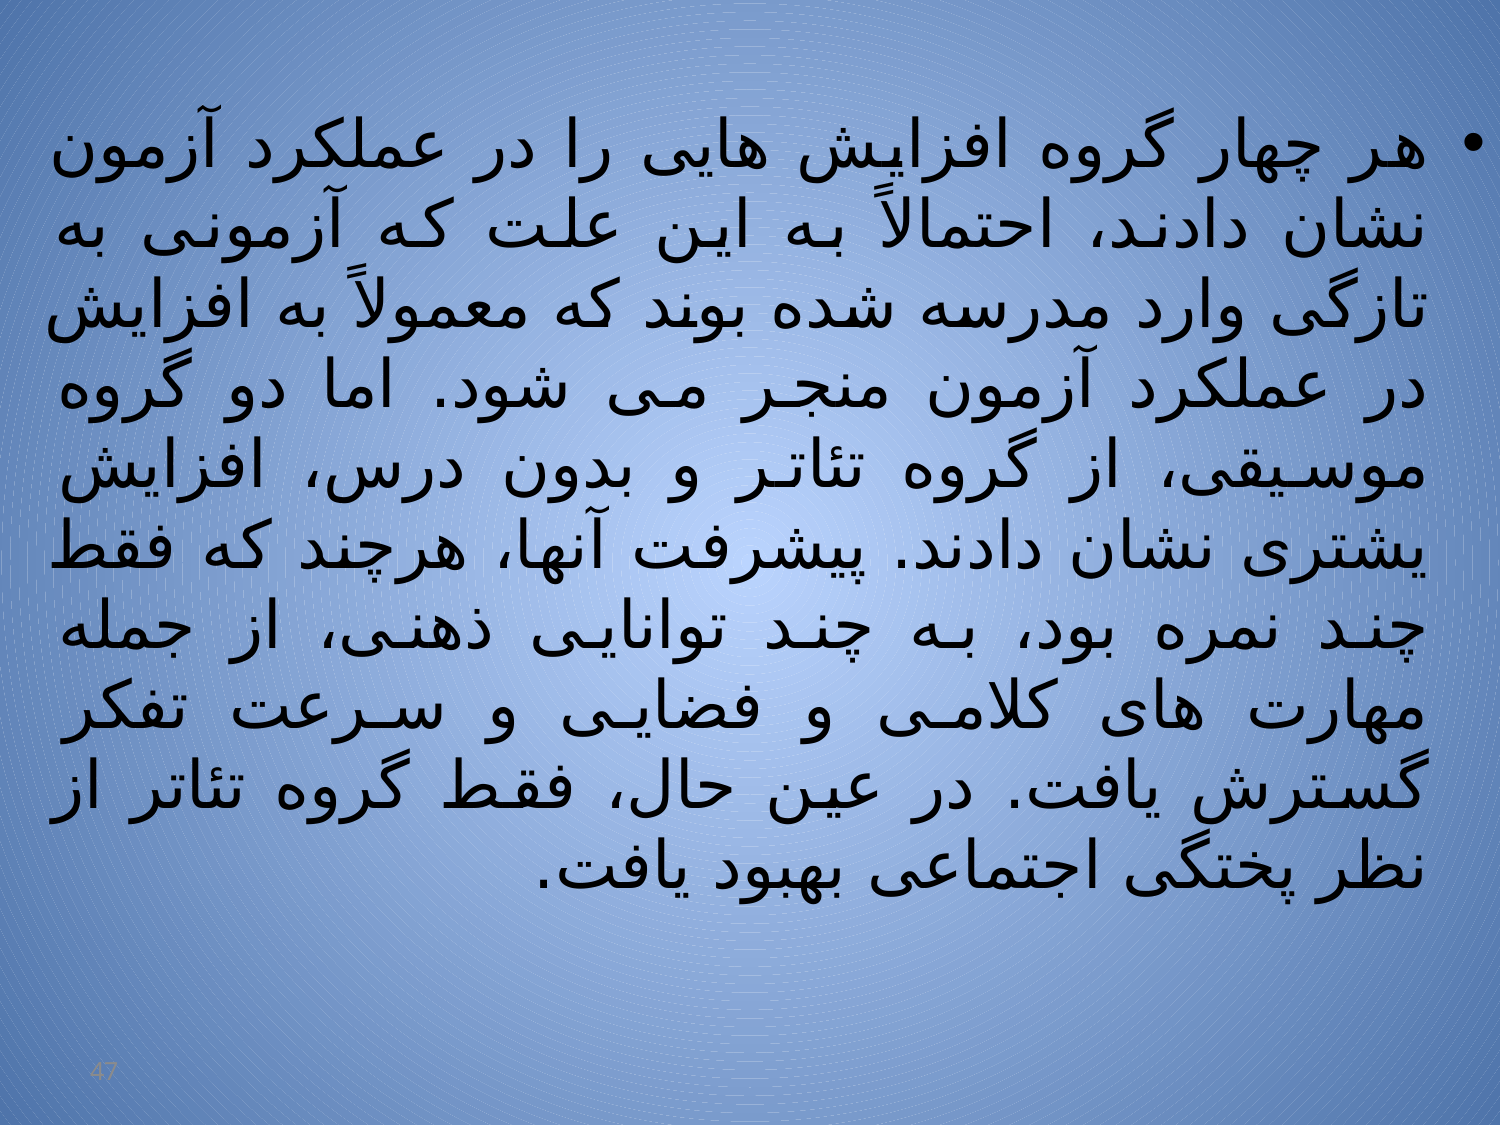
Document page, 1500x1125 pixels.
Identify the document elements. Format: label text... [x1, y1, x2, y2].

slide_number 47 [75, 1042, 425, 1103]
list هر چهار گروه افزایش هایی را در عملکرد آزمون نشان دادند، احتمالاً به این علت که آزمونی به تازگی وارد مدرسه شده بوند که معمولاً به افزایش در عملکرد آزمون منجر می شود. اما دو گروه موسیقی، از گروه تئاتر و بدون درس، افزایش یشتری نشان دادند. پیشرفت آنها، هرچند که فقط چند نمره بود، به چند توانایی ذهنی، از جمله مهارت های کلامی و فضایی و سرعت تفکر گسترش یافت. در عین حال، فقط گروه تئاتر از نظر پختگی اجتماعی بهبود یافت. [29, 0, 1500, 1125]
